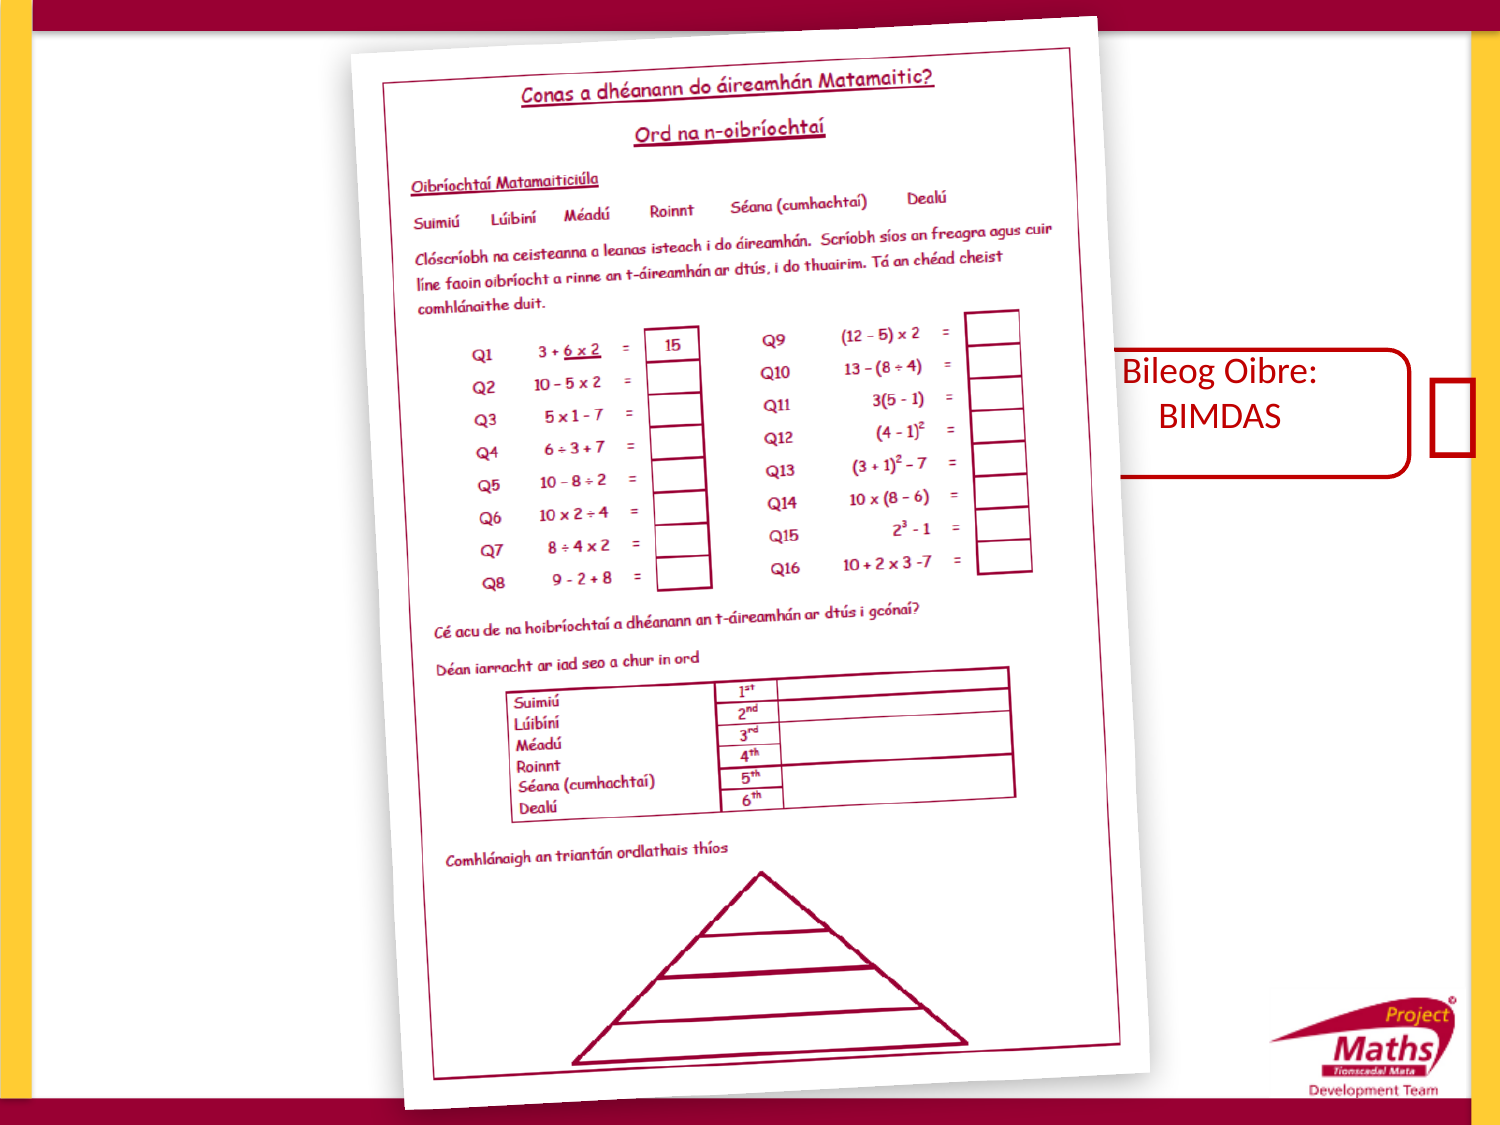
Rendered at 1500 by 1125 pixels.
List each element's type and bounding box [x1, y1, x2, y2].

picture [1269, 987, 1466, 1098]
picture [351, 17, 1150, 1109]
text_box [1127, 349, 1500, 478]
